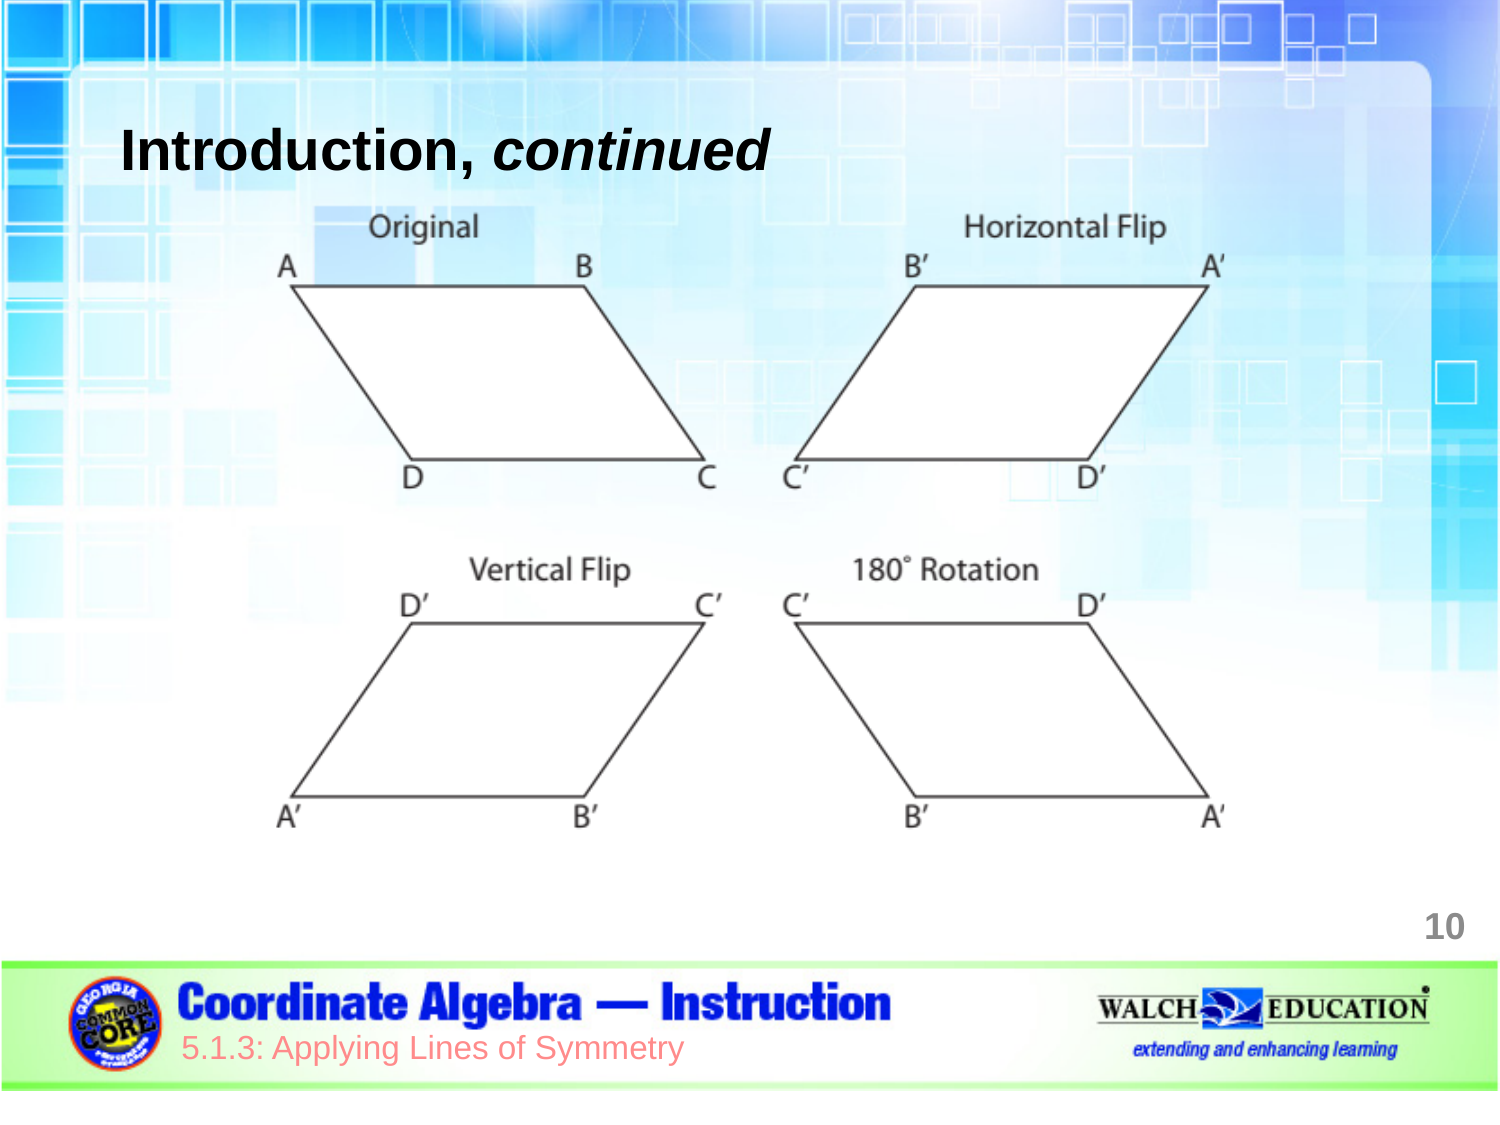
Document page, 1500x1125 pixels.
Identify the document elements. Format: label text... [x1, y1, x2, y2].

slide_number 10 [1361, 901, 1481, 949]
picture [1, 0, 1500, 1091]
footer 5.1.3: Applying Lines of Symmetry [166, 1024, 1080, 1069]
subtitle Introduction, continued [105, 105, 1394, 925]
